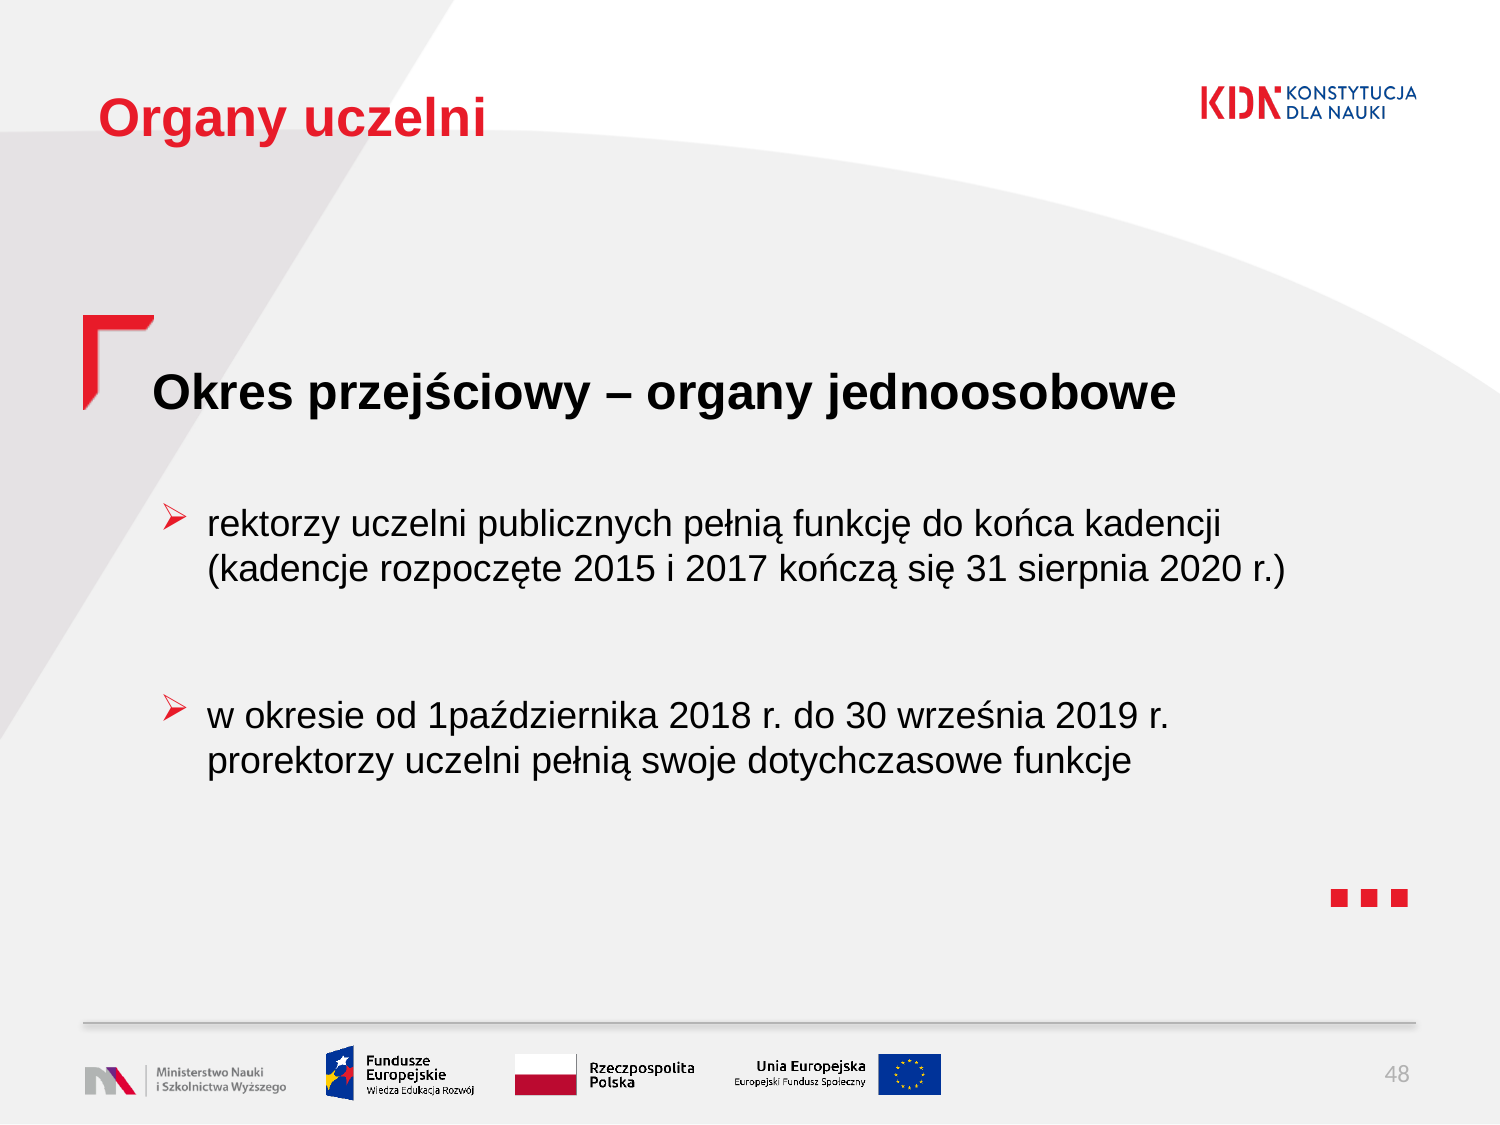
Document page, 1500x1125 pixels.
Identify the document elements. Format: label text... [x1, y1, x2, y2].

slide_number 48 [1074, 1042, 1425, 1103]
list rektorzy uczelni publicznych pełnią funkcję do końca kadencji (kadencje rozpoczęte 2015 i 2017 kończą się 31 sierpnia 2020 r.) w okresie od 1października 2018 r. do 30 września 2019 r. prorektorzy uczelni pełnią swoje dotychczasowe funkcje [145, 423, 1317, 901]
text_box Okres przejściowy – organy jednoosobowe [137, 352, 1259, 427]
picture [0, 0, 1500, 1125]
title Organy uczelni [83, 74, 1170, 143]
